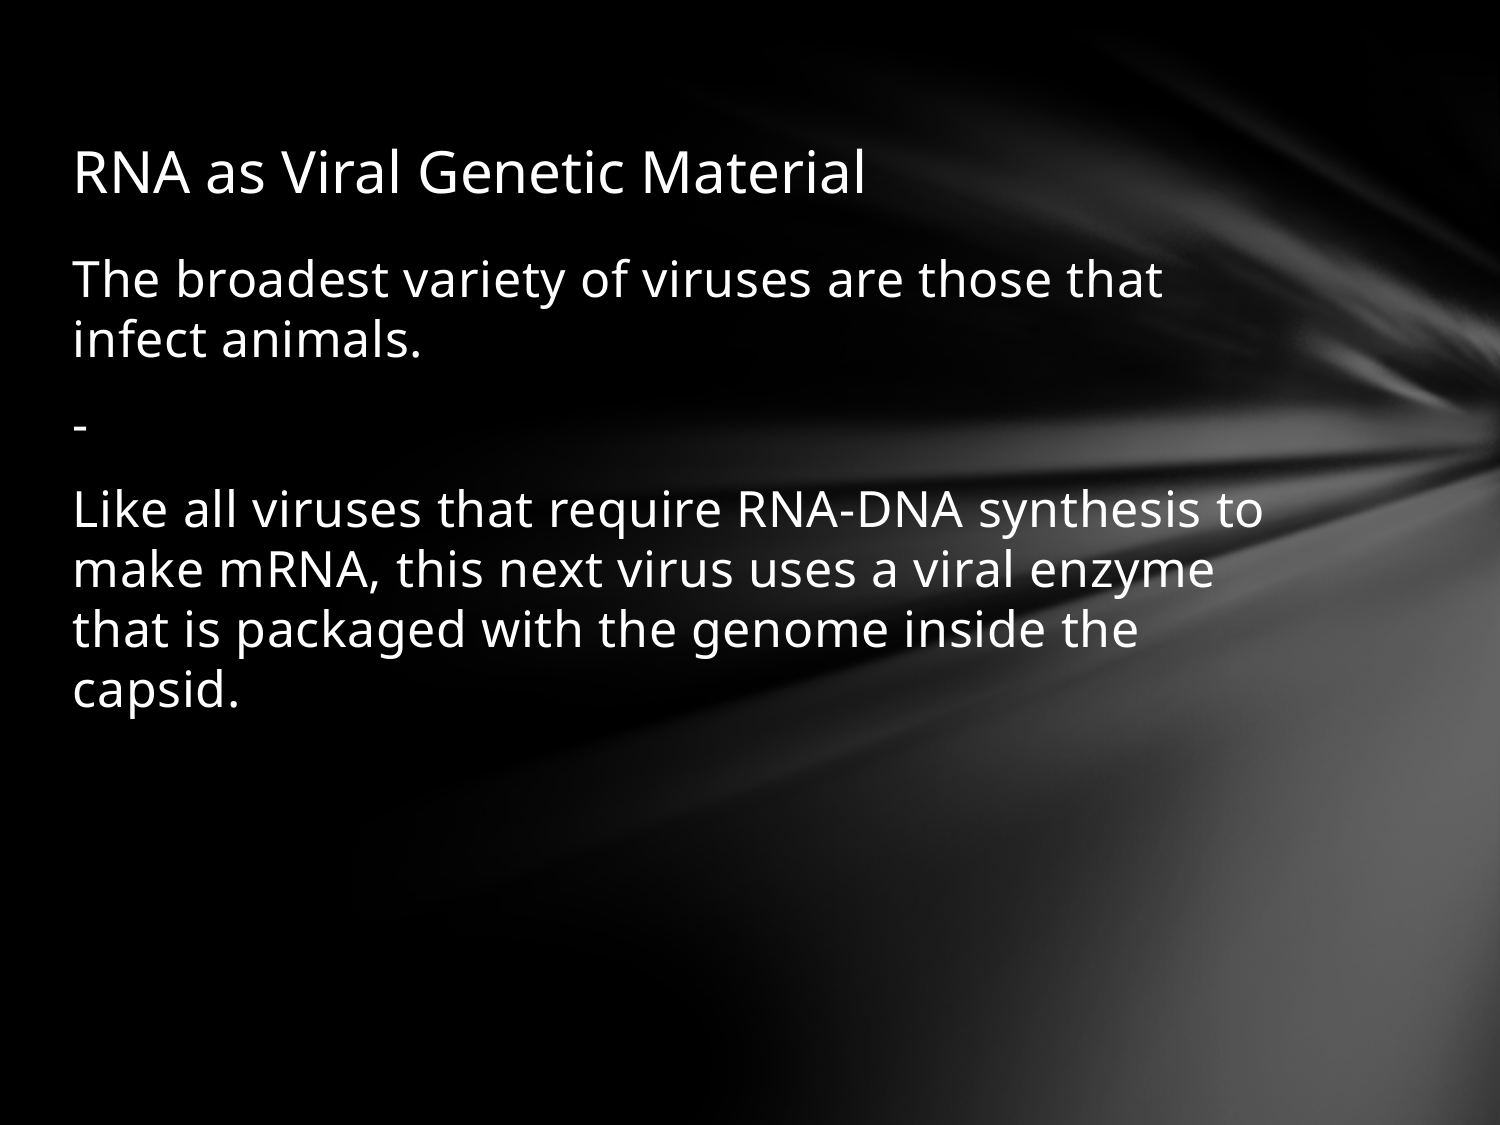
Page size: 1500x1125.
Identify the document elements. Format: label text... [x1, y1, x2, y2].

title RNA as Viral Genetic Material [57, 37, 1318, 213]
list The broadest variety of viruses are those that infect animals. - Like all viruses that require RNA-DNA synthesis to make mRNA, this next virus uses a viral enzyme that is packaged with the genome inside the capsid. [57, 239, 1318, 1015]
